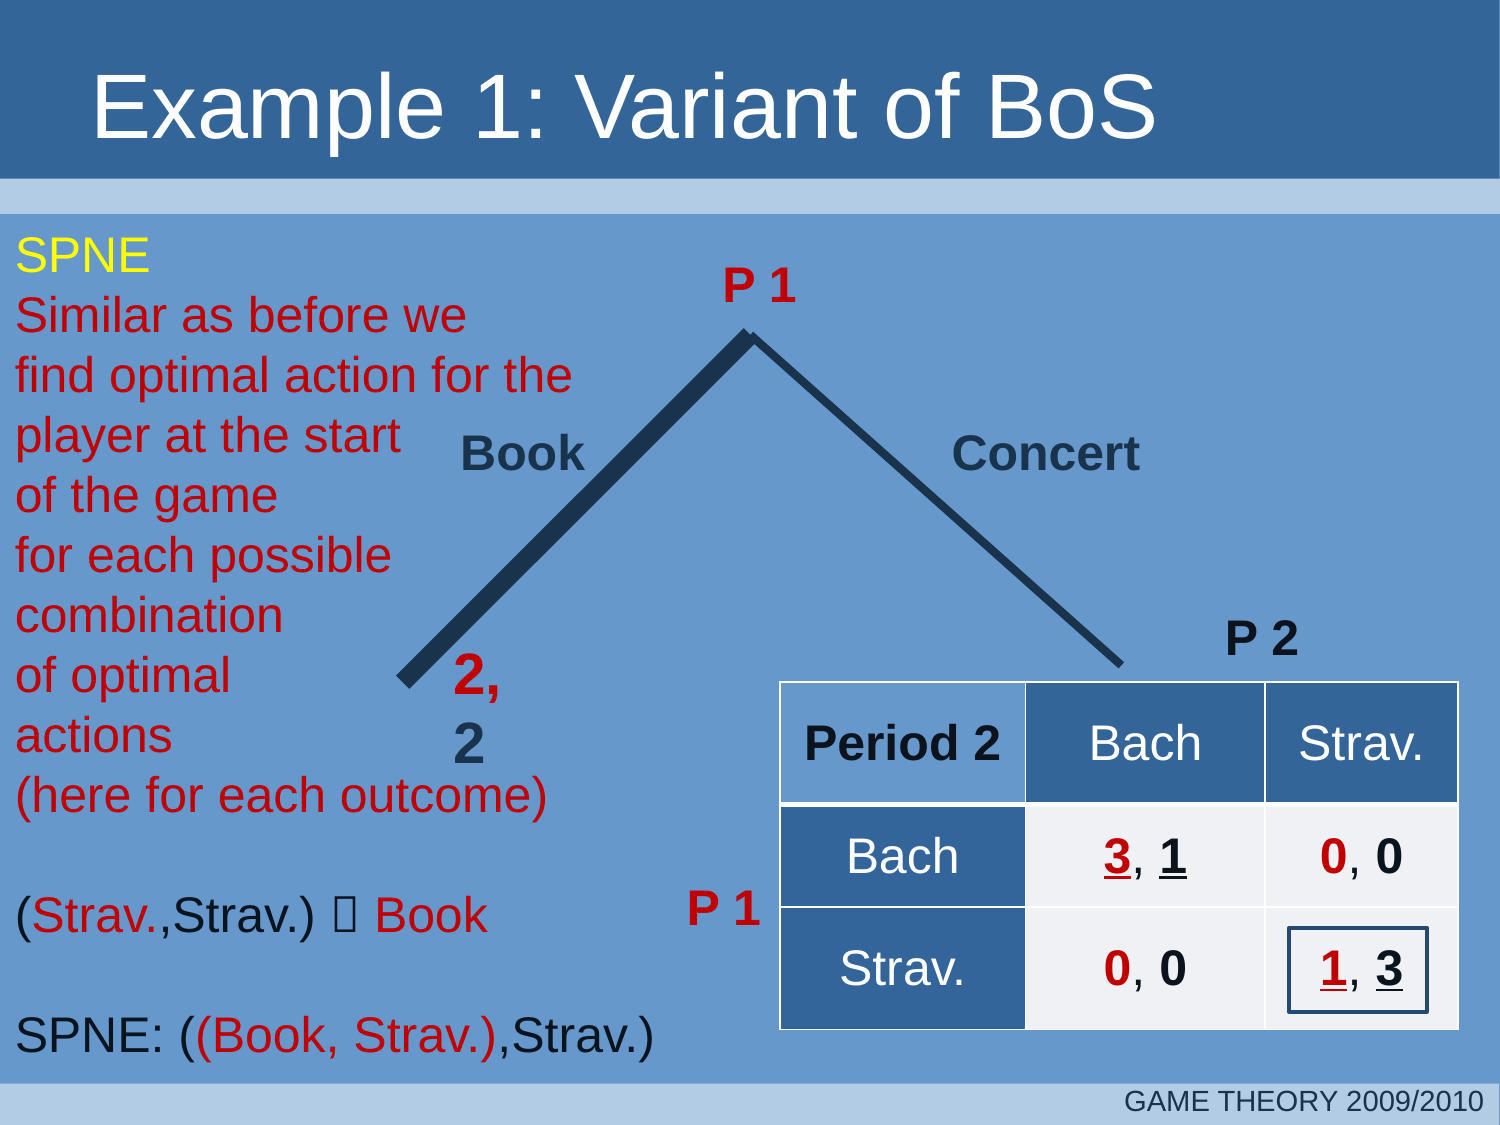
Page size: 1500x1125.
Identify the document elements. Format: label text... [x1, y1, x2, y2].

table_header Bach [1026, 683, 1264, 802]
table_header Period 2 [781, 691, 1025, 802]
text_box P 1 [774, 244, 818, 320]
text_box GAME THEORY 2009/2010 [1109, 1075, 1500, 1125]
table_header Strav. [1266, 683, 1457, 802]
table_cell 3, 1 [1026, 807, 1264, 906]
text_box [1287, 926, 1429, 1014]
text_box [402, 334, 1122, 683]
table_cell 1, 3 [1266, 908, 1457, 1029]
text_box SPNE Similar as before we find optimal action for the player at the start of the game for each possible combination of optimal actions (here for each outcome) (Strav.,Strav.)  Book SPNE: ((Book, Strav.),Strav.) [0, 215, 774, 1125]
text_box P 2 [1169, 598, 1355, 674]
text_box Concert [1127, 412, 1156, 488]
table_cell 0, 0 [1266, 807, 1457, 906]
table_cell 0, 0 [1026, 908, 1264, 1029]
table_cell Bach [781, 807, 1025, 906]
title Example 1: Variant of BoS [74, 42, 1436, 162]
table_cell Strav. [781, 908, 1025, 1029]
text_box P 1 [666, 867, 782, 943]
